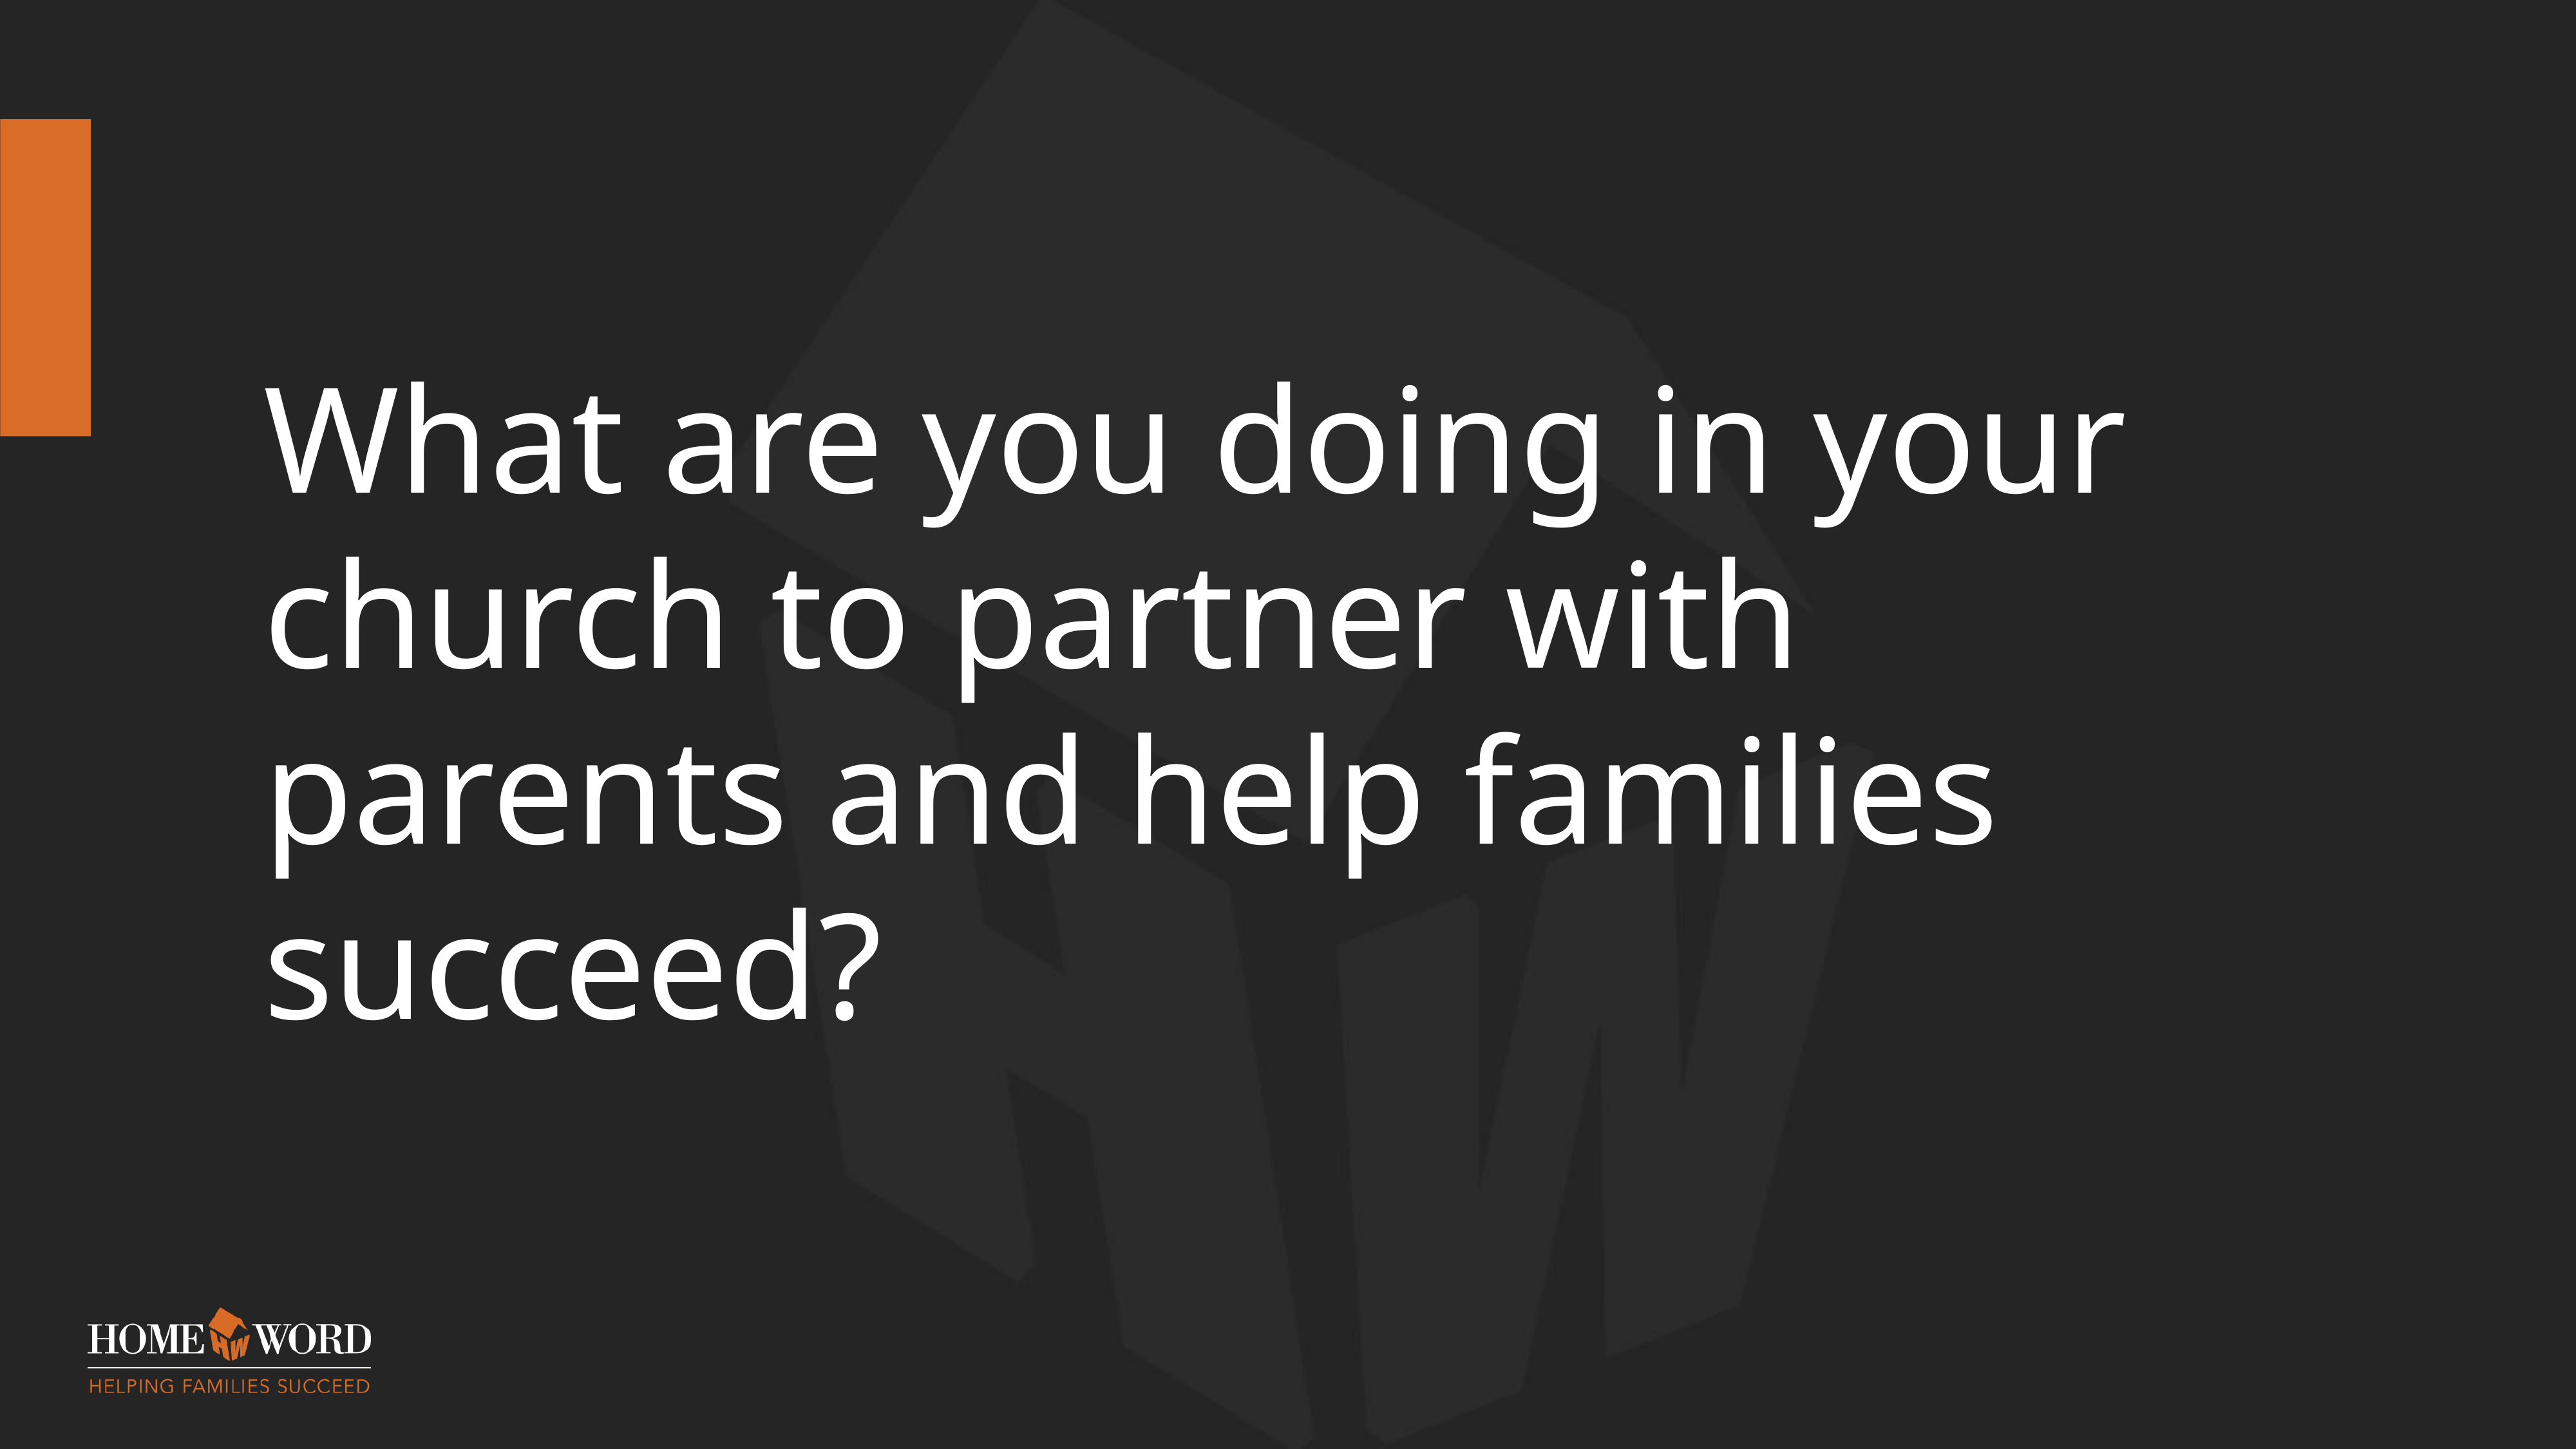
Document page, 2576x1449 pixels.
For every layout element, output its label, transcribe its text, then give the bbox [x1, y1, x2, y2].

title What are you doing in your church to partner with parents and help families succeed? [258, 341, 2226, 1058]
picture [0, 0, 2576, 1449]
